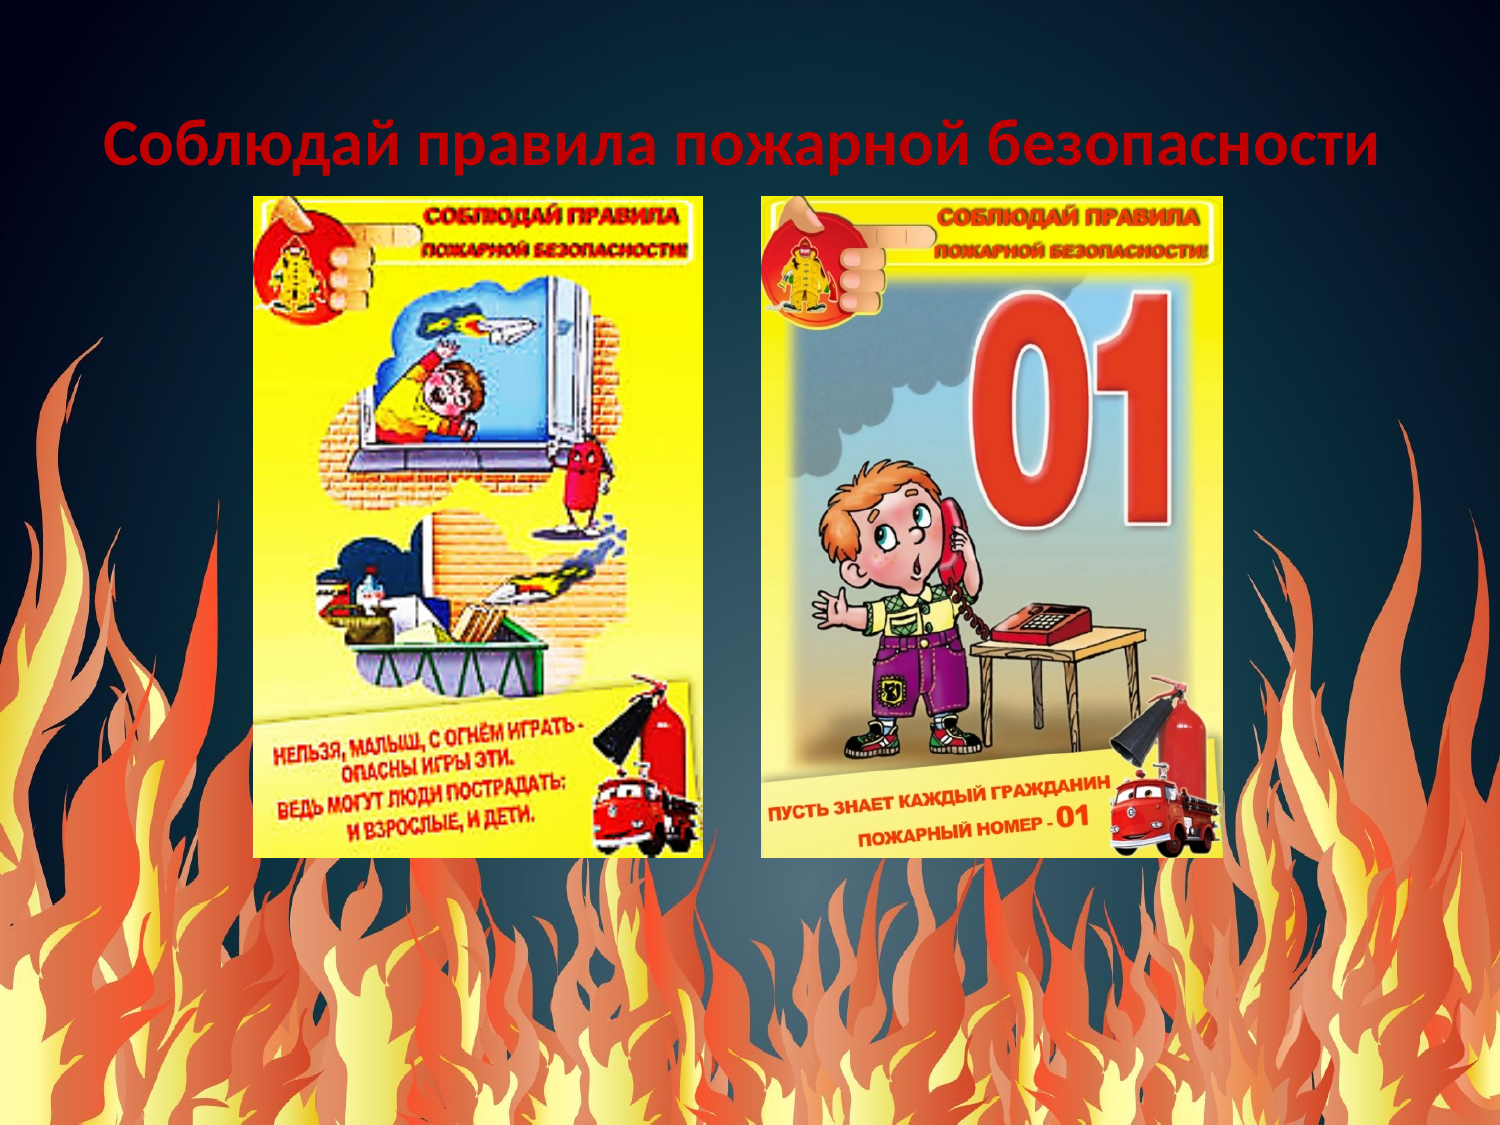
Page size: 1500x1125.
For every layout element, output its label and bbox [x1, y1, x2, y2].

list [761, 196, 1223, 858]
list [253, 196, 703, 858]
picture [0, 0, 1500, 1125]
